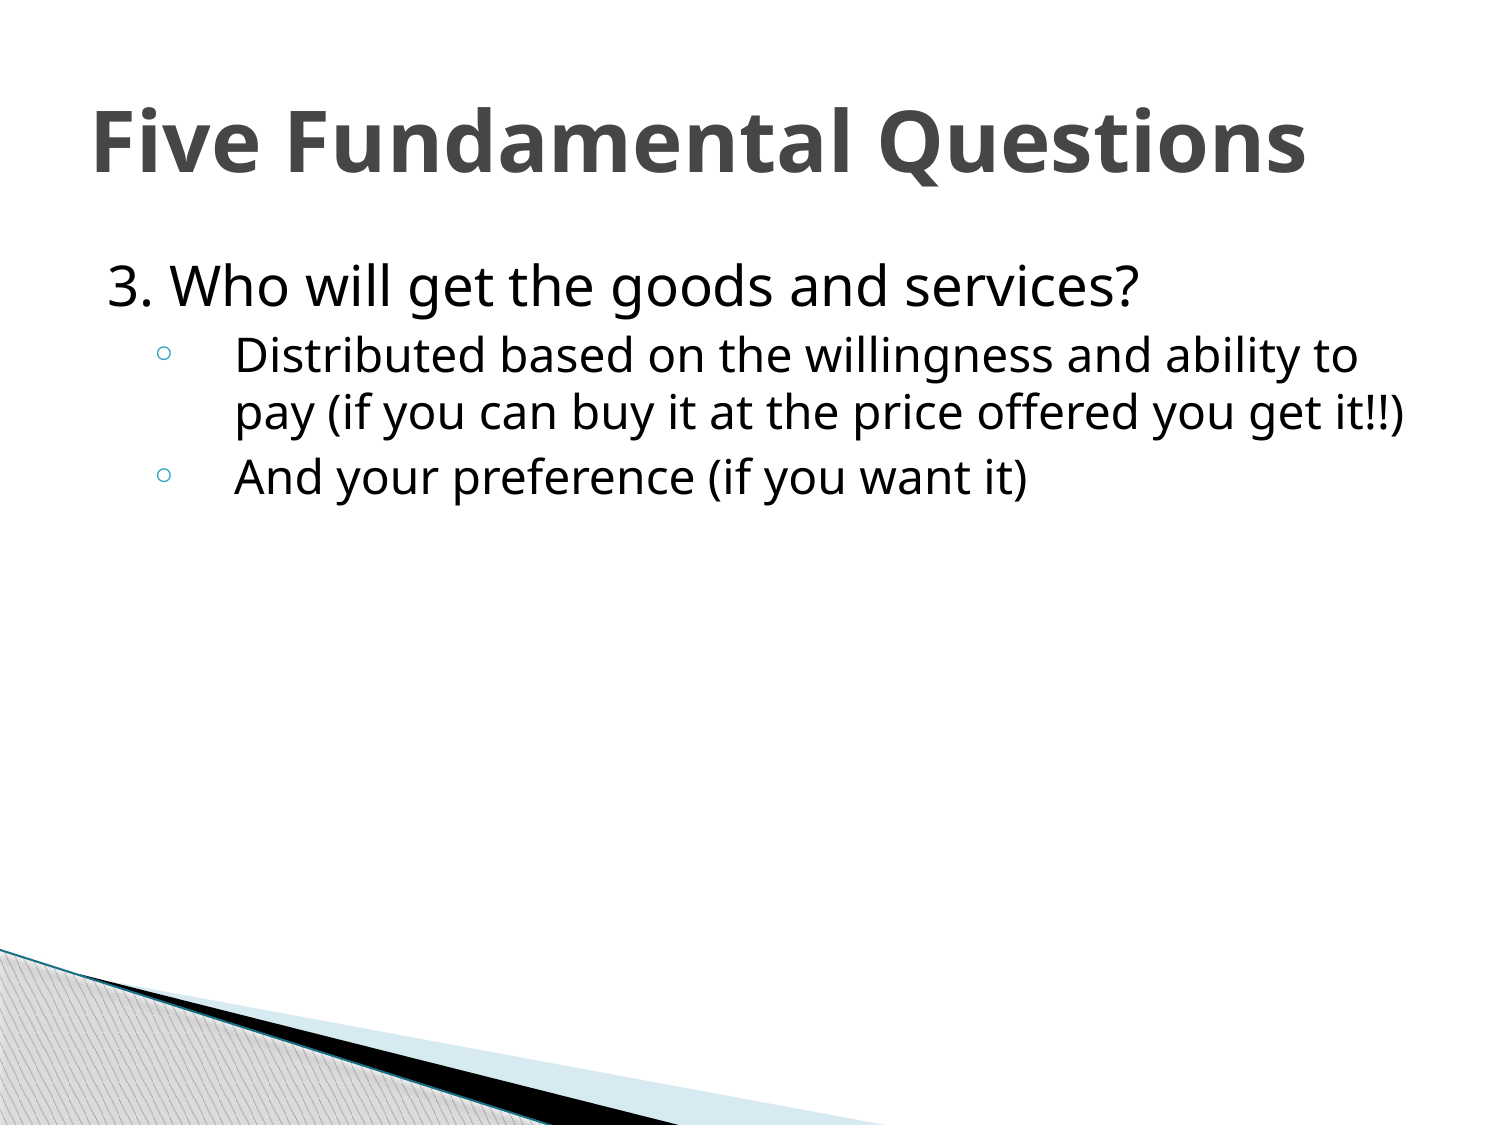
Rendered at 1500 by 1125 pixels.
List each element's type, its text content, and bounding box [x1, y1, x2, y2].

list 3. Who will get the goods and services? Distributed based on the willingness and ability to pay (if you can buy it at the price offered you get it!!) And your preference (if you want it) [75, 243, 1425, 986]
title Five Fundamental Questions [75, 45, 1425, 233]
